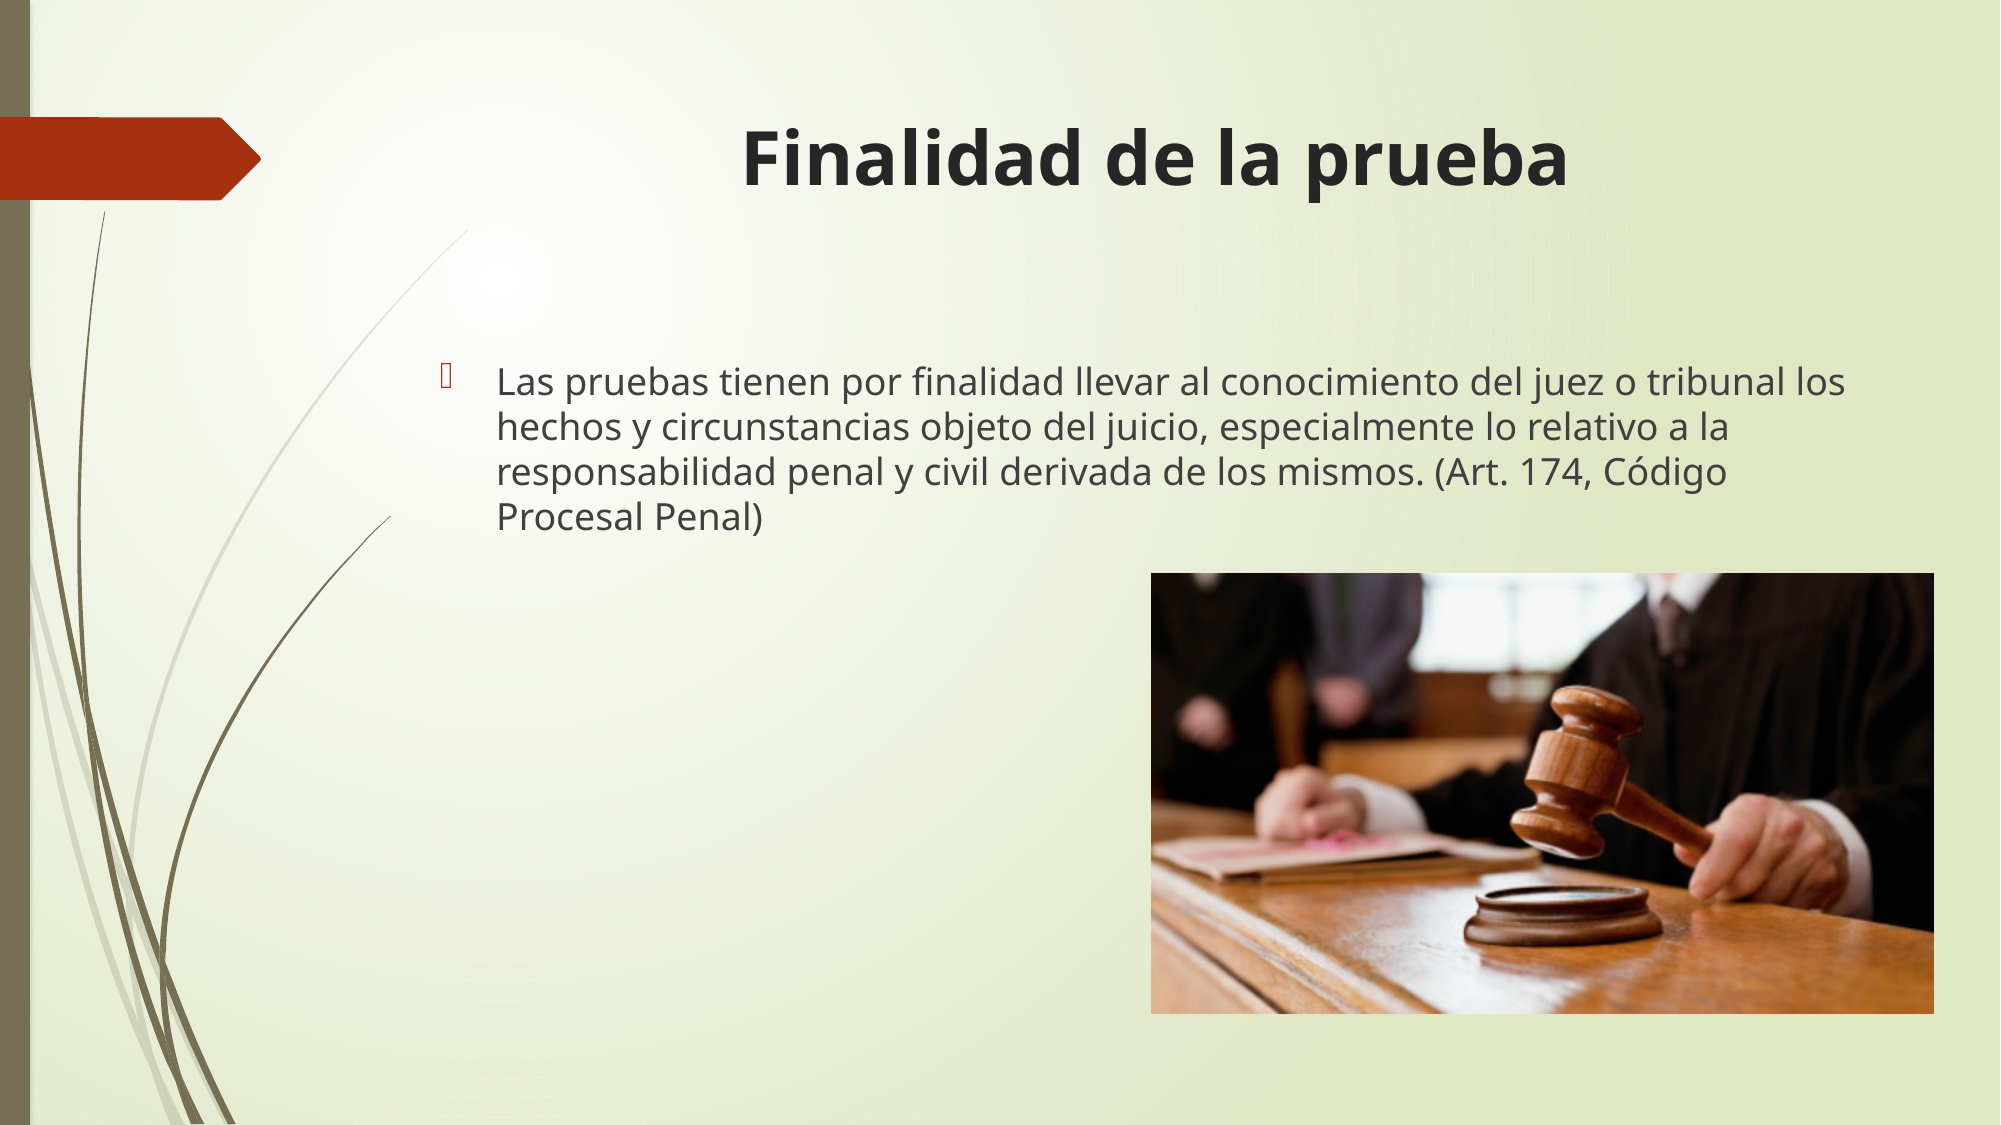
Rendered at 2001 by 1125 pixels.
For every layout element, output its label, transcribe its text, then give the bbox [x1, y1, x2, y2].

picture [1151, 572, 1934, 1014]
title Finalidad de la prueba [425, 102, 1888, 313]
list Las pruebas tienen por finalidad llevar al conocimiento del juez o tribunal los hechos y circunstancias objeto del juicio, especialmente lo relativo a la responsabilidad penal y civil derivada de los mismos. (Art. 174, Código Procesal Penal) [424, 350, 1888, 970]
